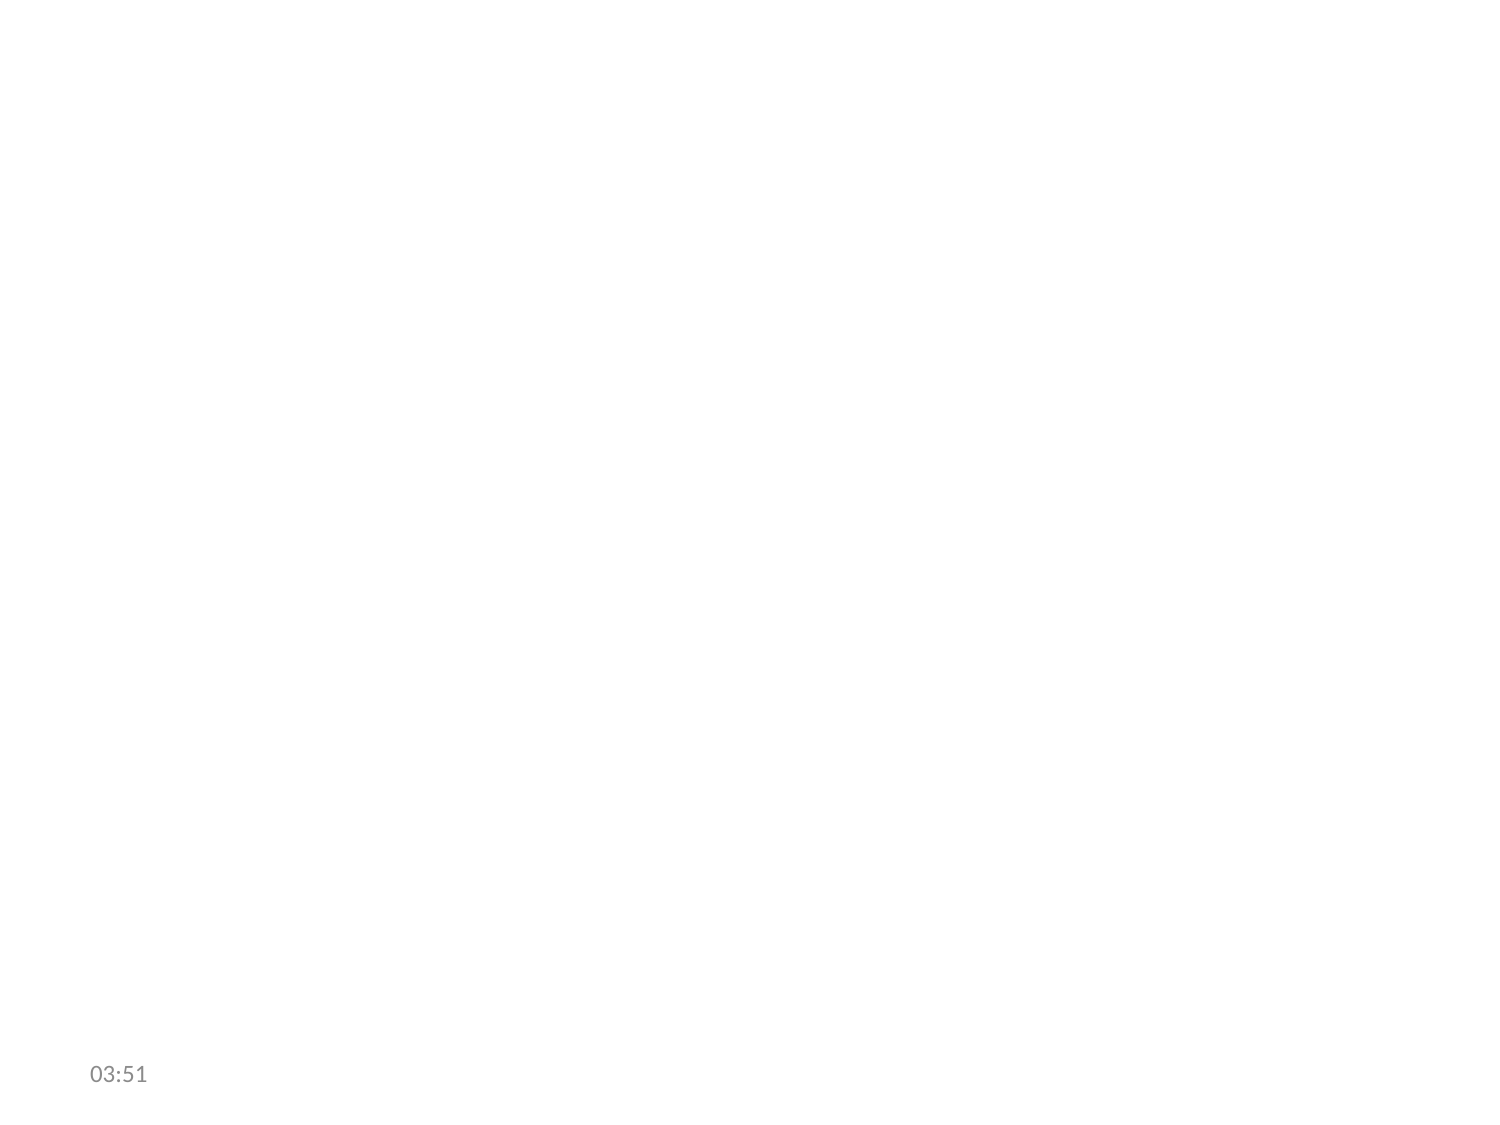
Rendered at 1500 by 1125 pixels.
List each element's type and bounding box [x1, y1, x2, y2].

slide_number [75, 1042, 425, 1103]
